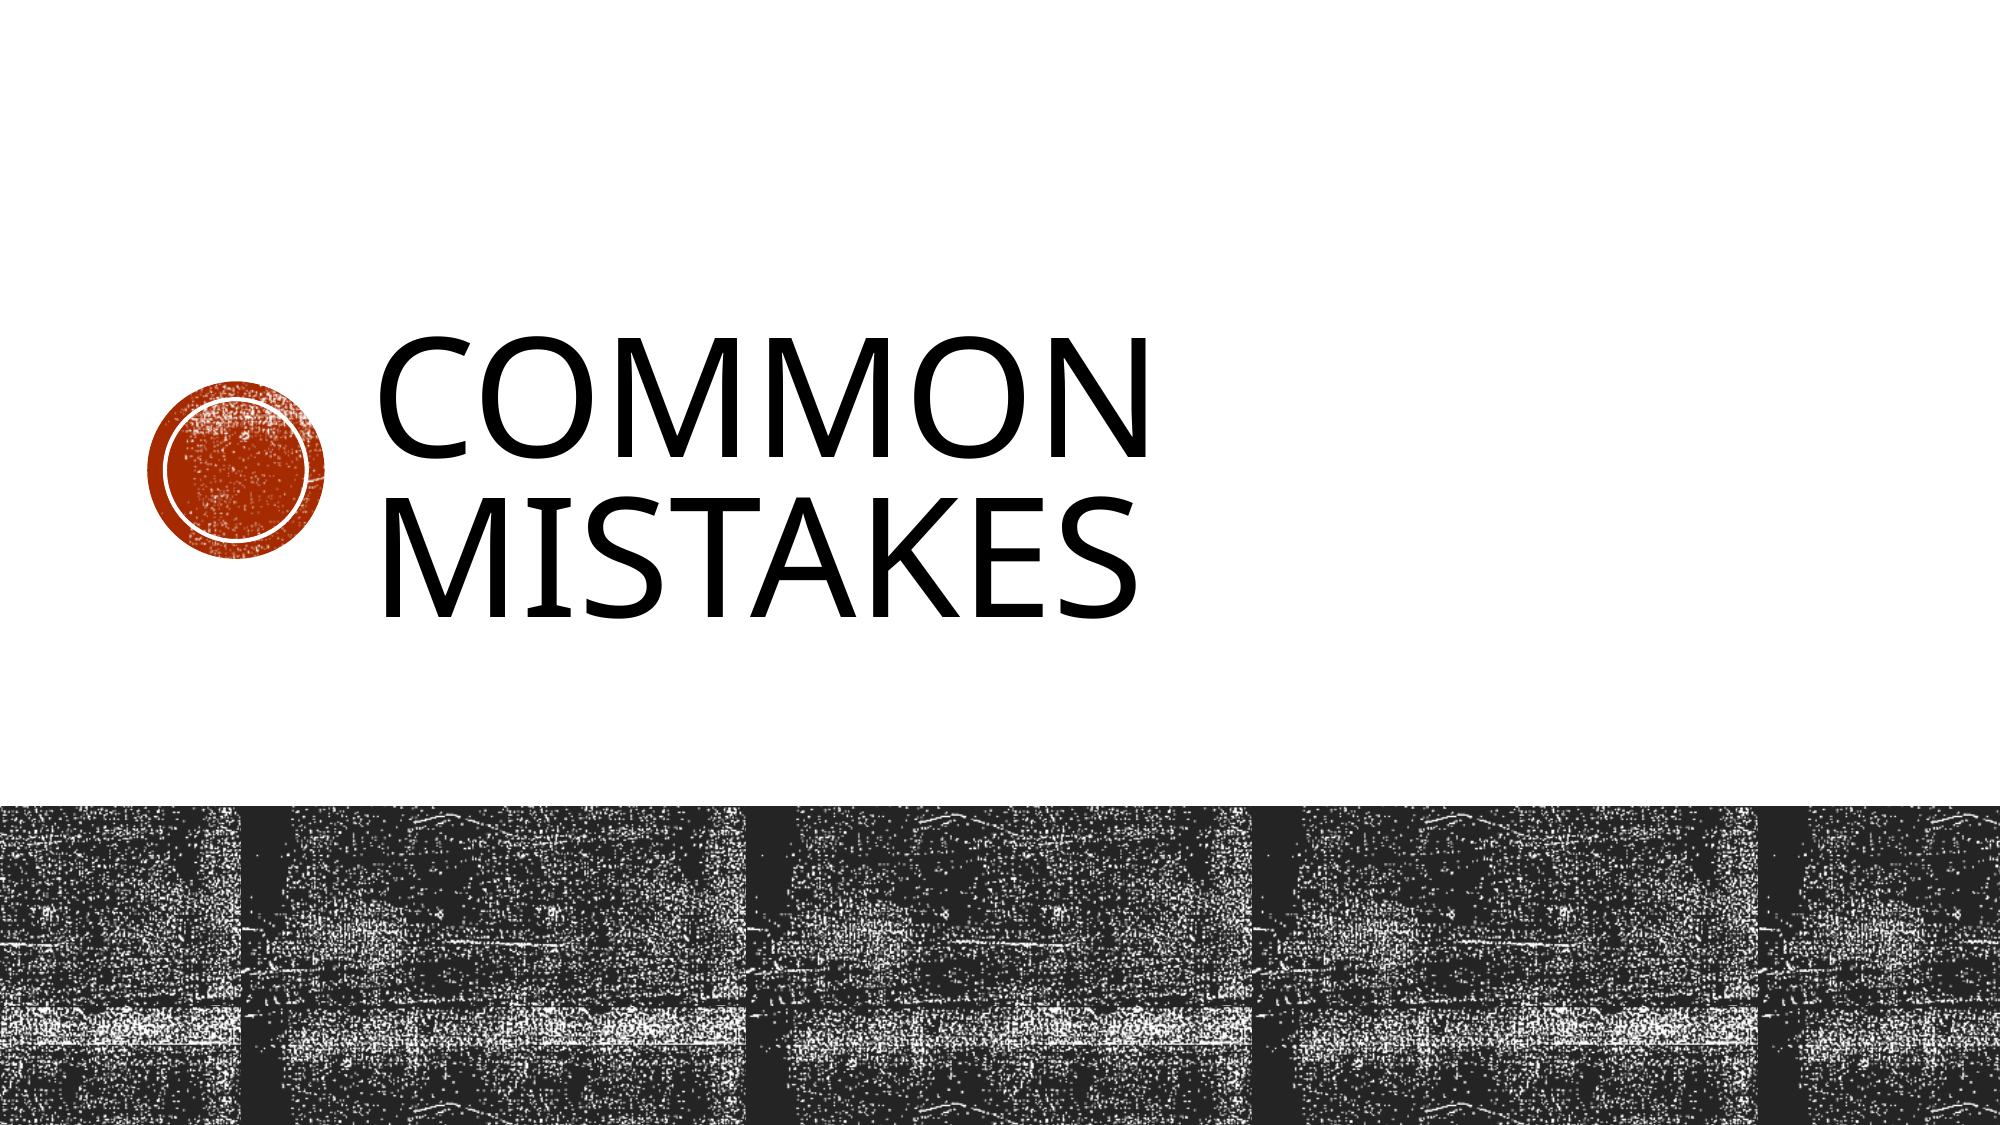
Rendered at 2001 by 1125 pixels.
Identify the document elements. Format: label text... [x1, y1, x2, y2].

title Common mistakes [355, 201, 1878, 779]
